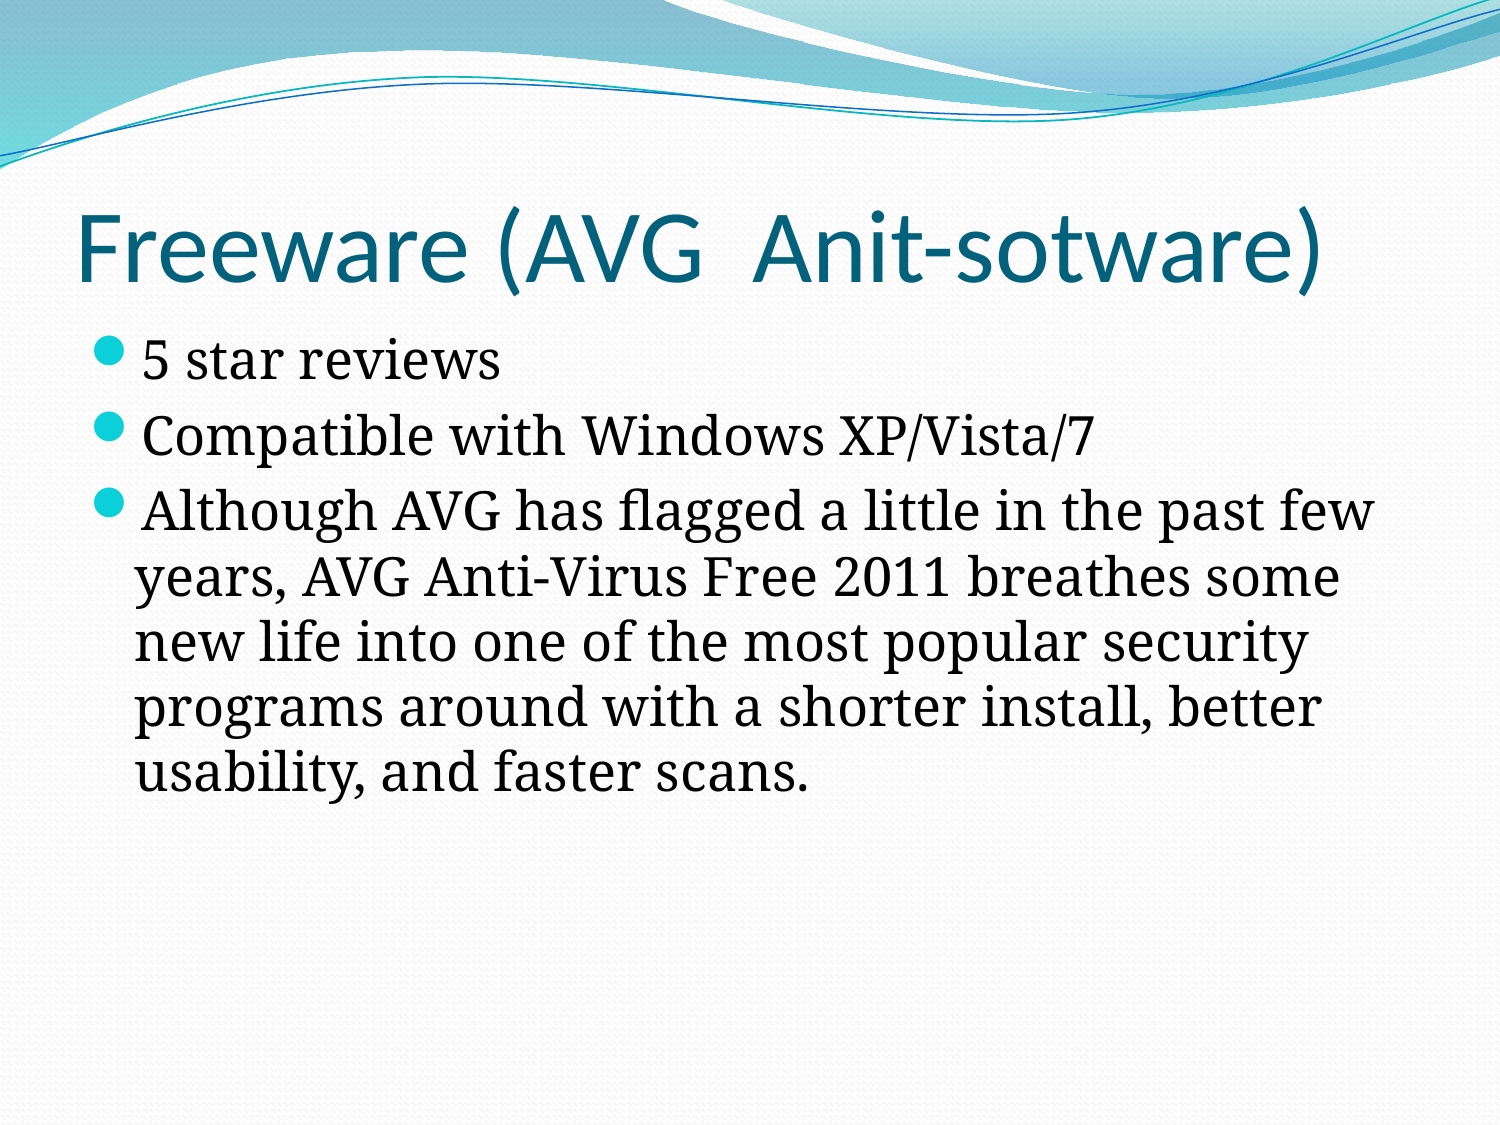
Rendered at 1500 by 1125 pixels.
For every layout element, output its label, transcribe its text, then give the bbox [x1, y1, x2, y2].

list 5 star reviews Compatible with Windows XP/Vista/7 Although AVG has flagged a little in the past few years, AVG Anti-Virus Free 2011 breathes some new life into one of the most popular security programs around with a shorter install, better usability, and faster scans. [75, 317, 1425, 1038]
title Freeware (AVG Anit-sotware) [75, 115, 1425, 303]
